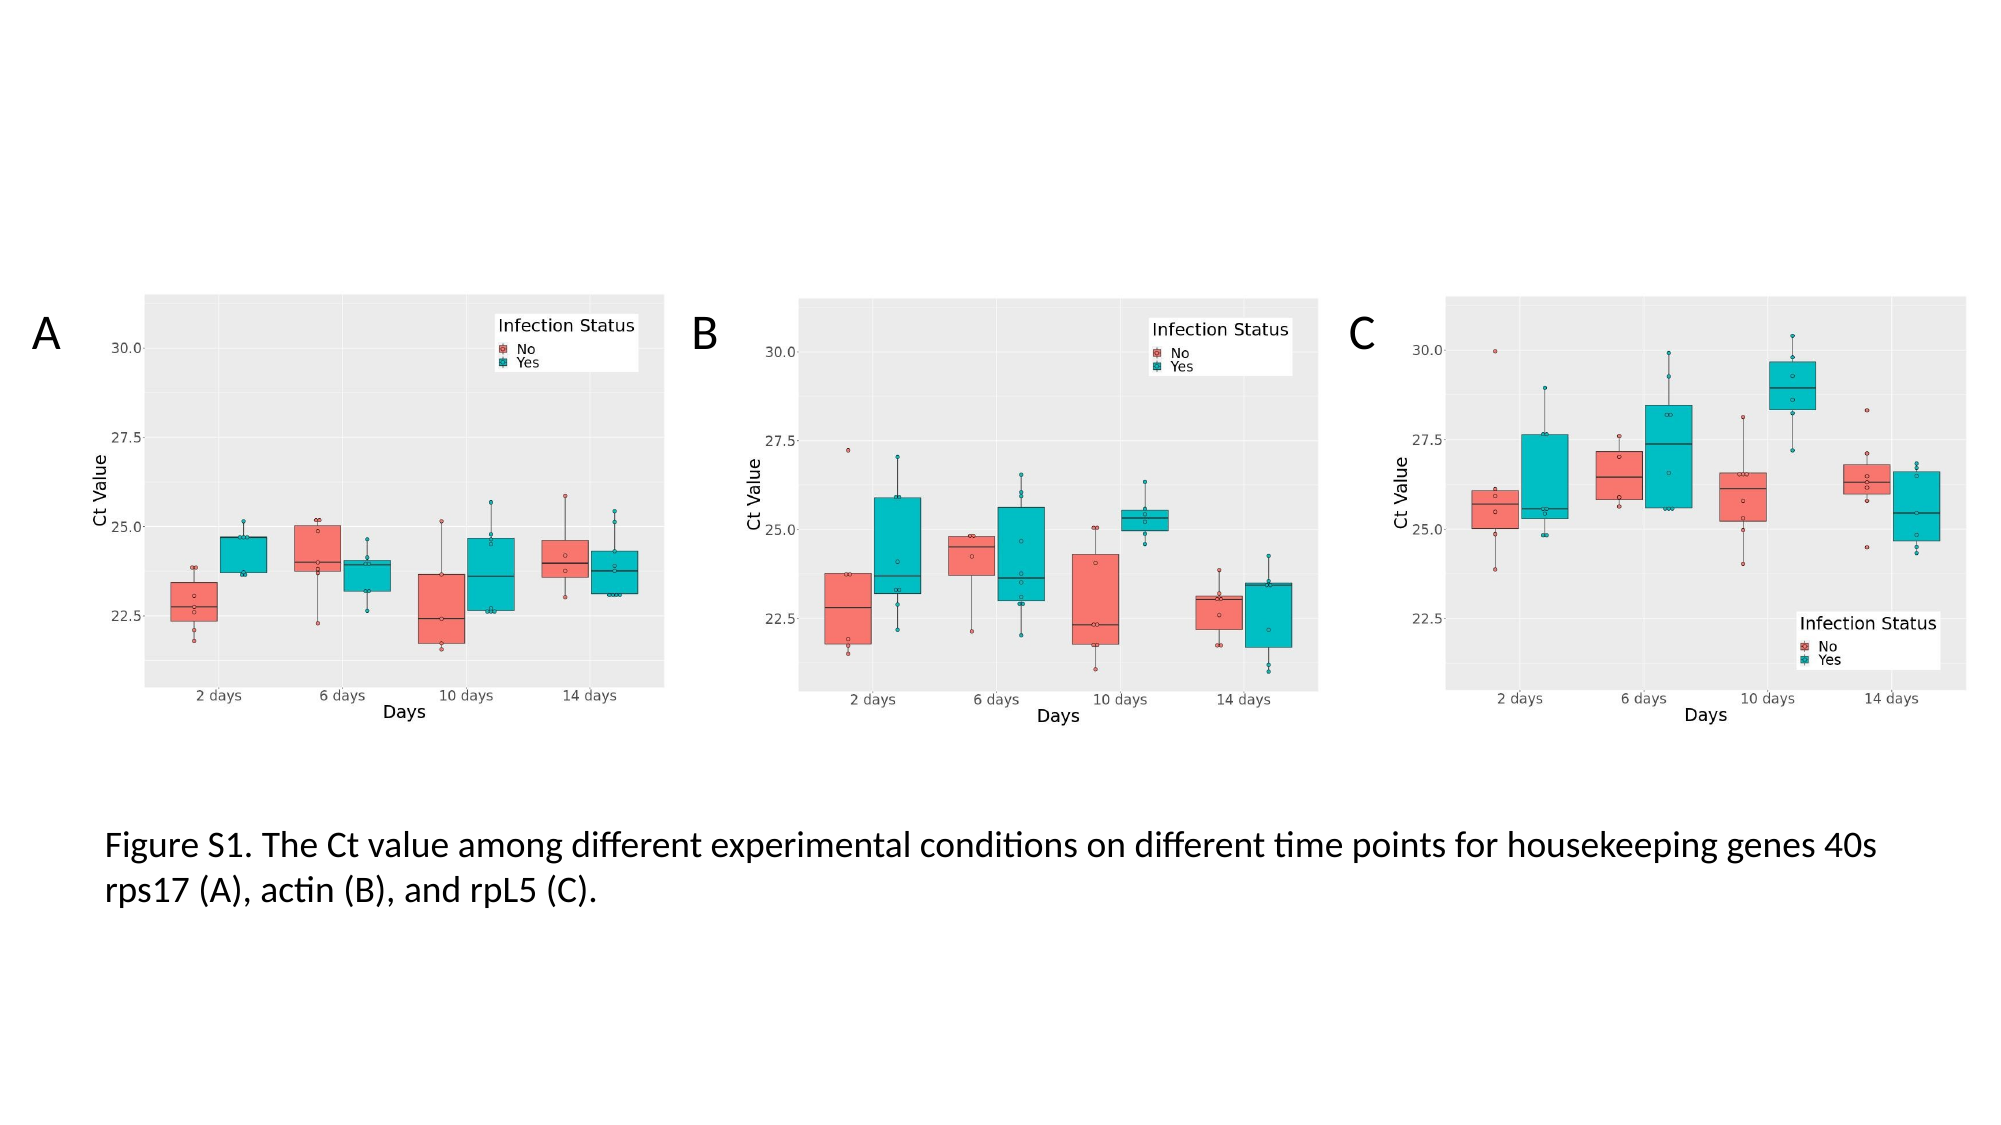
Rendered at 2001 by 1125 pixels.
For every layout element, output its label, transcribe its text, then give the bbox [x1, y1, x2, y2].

picture [1390, 293, 1969, 727]
text_box A [17, 292, 76, 367]
picture [89, 291, 667, 724]
text_box Figure S1. The Ct value among different experimental conditions on different time points for housekeeping genes 40s rps17 (A), actin (B), and rpL5 (C). [90, 812, 1944, 918]
text_box B [676, 291, 734, 367]
text_box C [1334, 291, 1391, 367]
picture [744, 295, 1321, 728]
